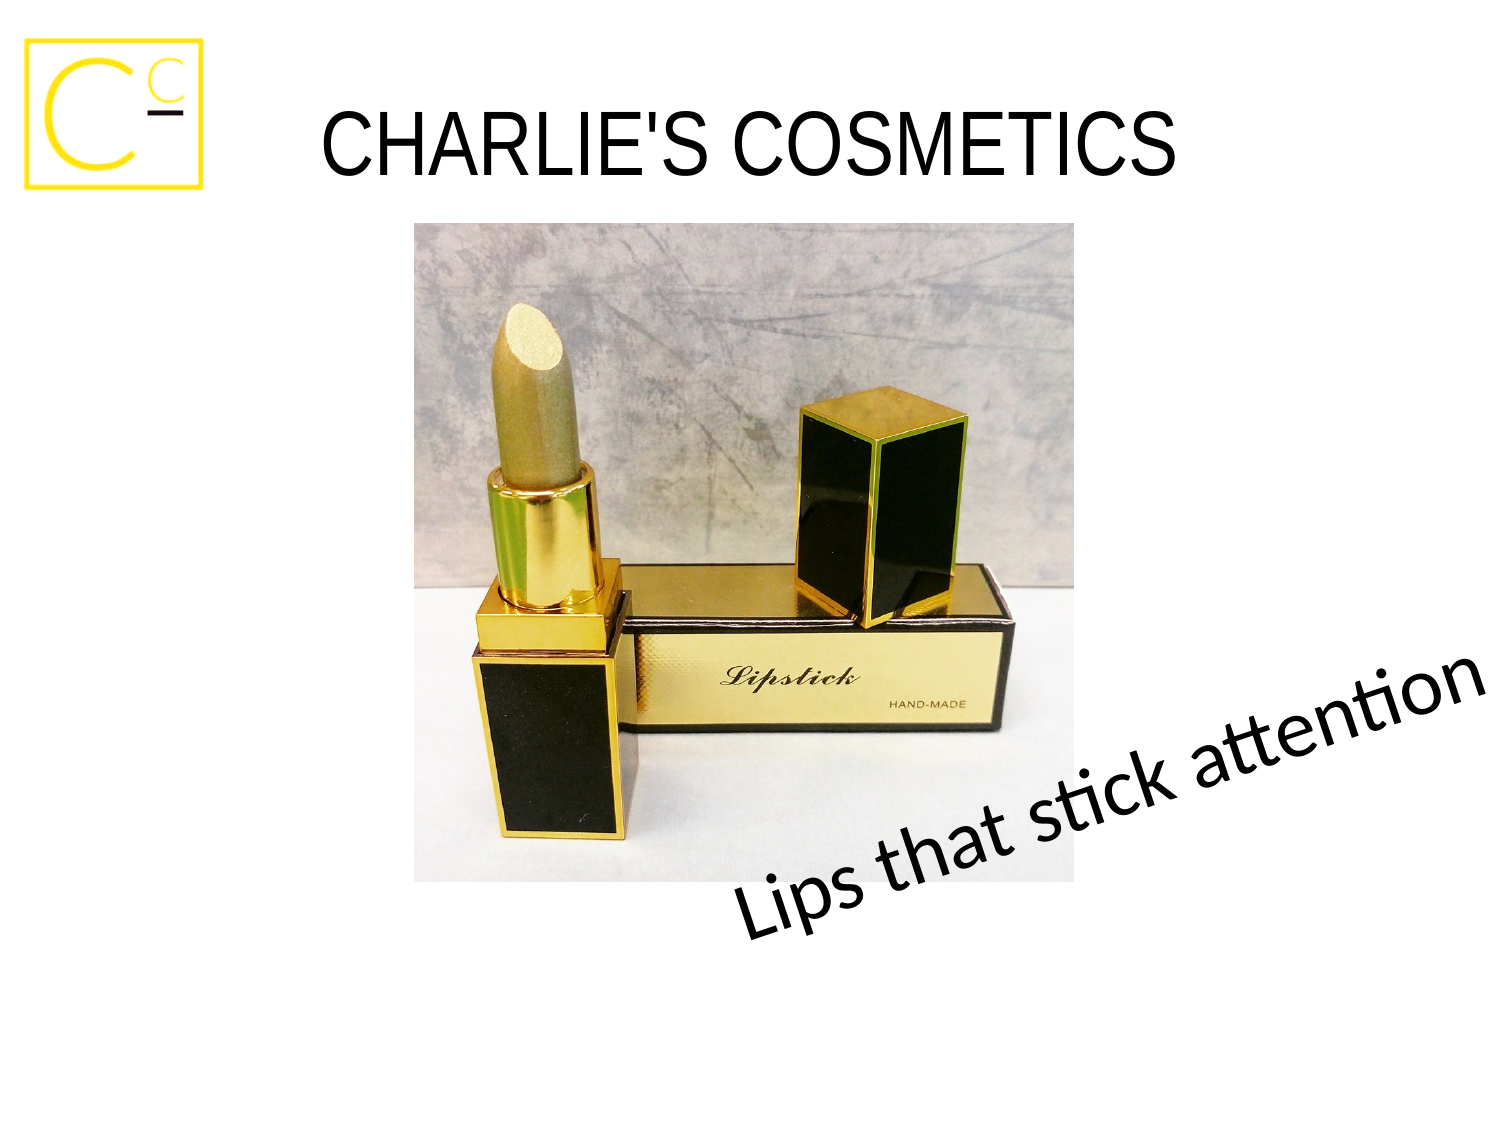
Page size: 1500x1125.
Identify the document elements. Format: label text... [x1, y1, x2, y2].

text_box Lips that stick attention [712, 592, 1500, 1106]
picture [4, 4, 224, 224]
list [414, 222, 1074, 882]
title CHARLIE'S COSMETICS [75, 45, 1425, 233]
